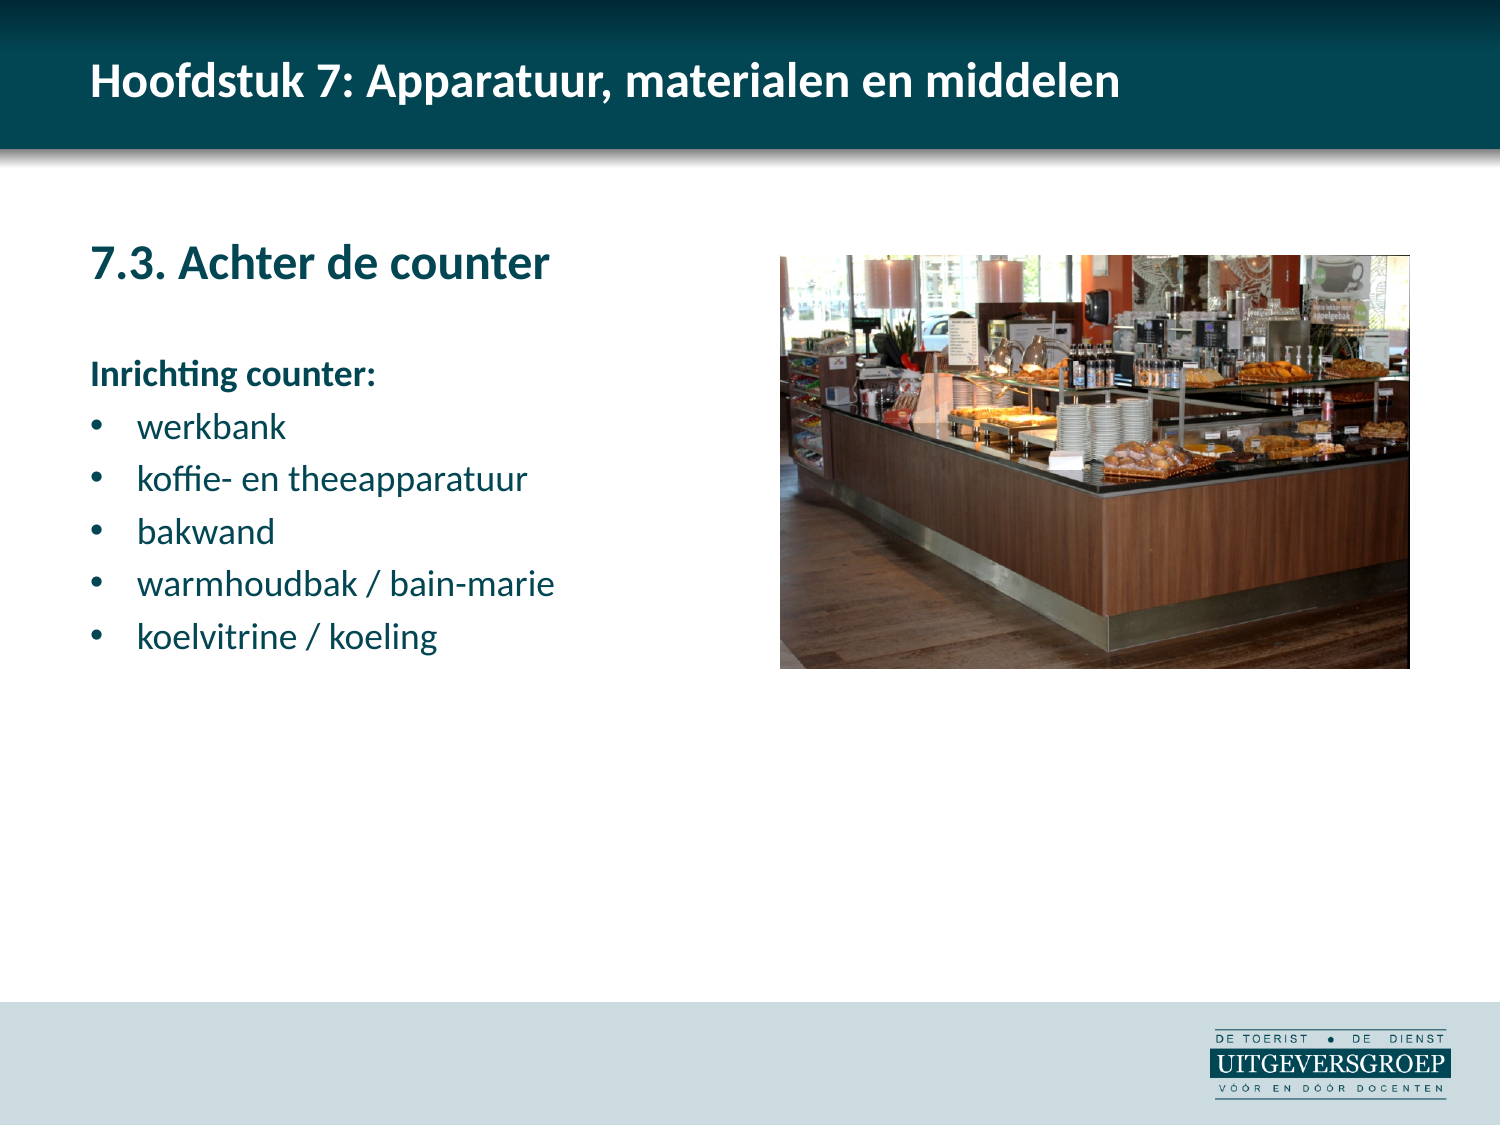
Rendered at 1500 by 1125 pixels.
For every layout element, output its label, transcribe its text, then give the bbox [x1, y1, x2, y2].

picture [780, 255, 1410, 670]
picture [1210, 1021, 1451, 1106]
list 7.3. Achter de counter Inrichting counter: werkbank koffie- en theeapparatuur bakwand warmhoudbak / bain-marie koelvitrine / koeling [75, 221, 1425, 965]
title Hoofdstuk 7: Apparatuur, materialen en middelen [75, 0, 1425, 172]
